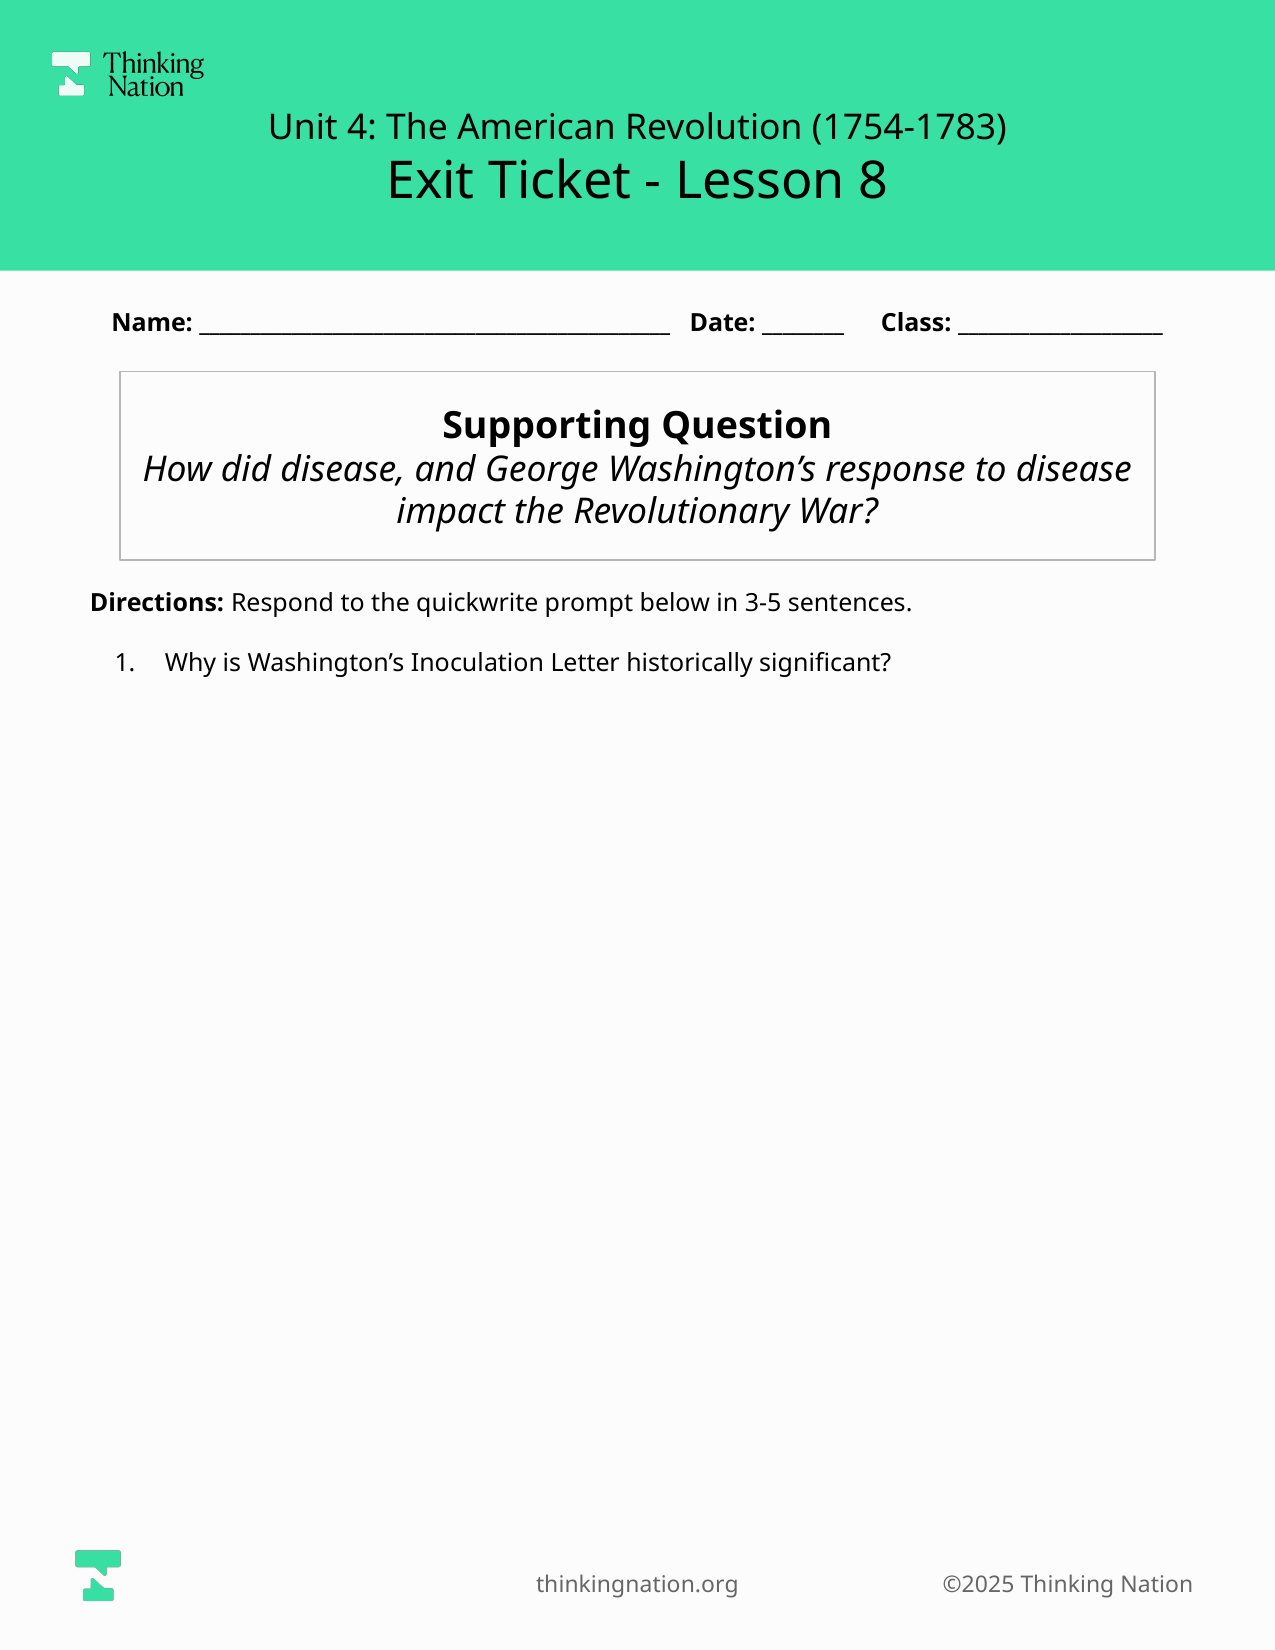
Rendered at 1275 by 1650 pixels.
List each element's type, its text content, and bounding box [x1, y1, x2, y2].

text_box Name: ______________________________________________ Date: ________ Class: ____________________ [35, 291, 1239, 352]
text_box Directions: Respond to the quickwrite prompt below in 3-5 sentences. Why is Washington’s Inoculation Letter historically significant? [74, 571, 1201, 754]
text_box ©2025 Thinking Nation [907, 1553, 1210, 1605]
text_box Unit 4: The American Revolution (1754-1783) Exit Ticket - Lesson 8 [0, 0, 1275, 271]
picture [35, 37, 210, 110]
text_box thinkingnation.org [486, 1553, 789, 1605]
text_box Supporting Question How did disease, and George Washington’s response to disease impact the Revolutionary War? [119, 371, 1156, 560]
picture [62, 1539, 134, 1612]
